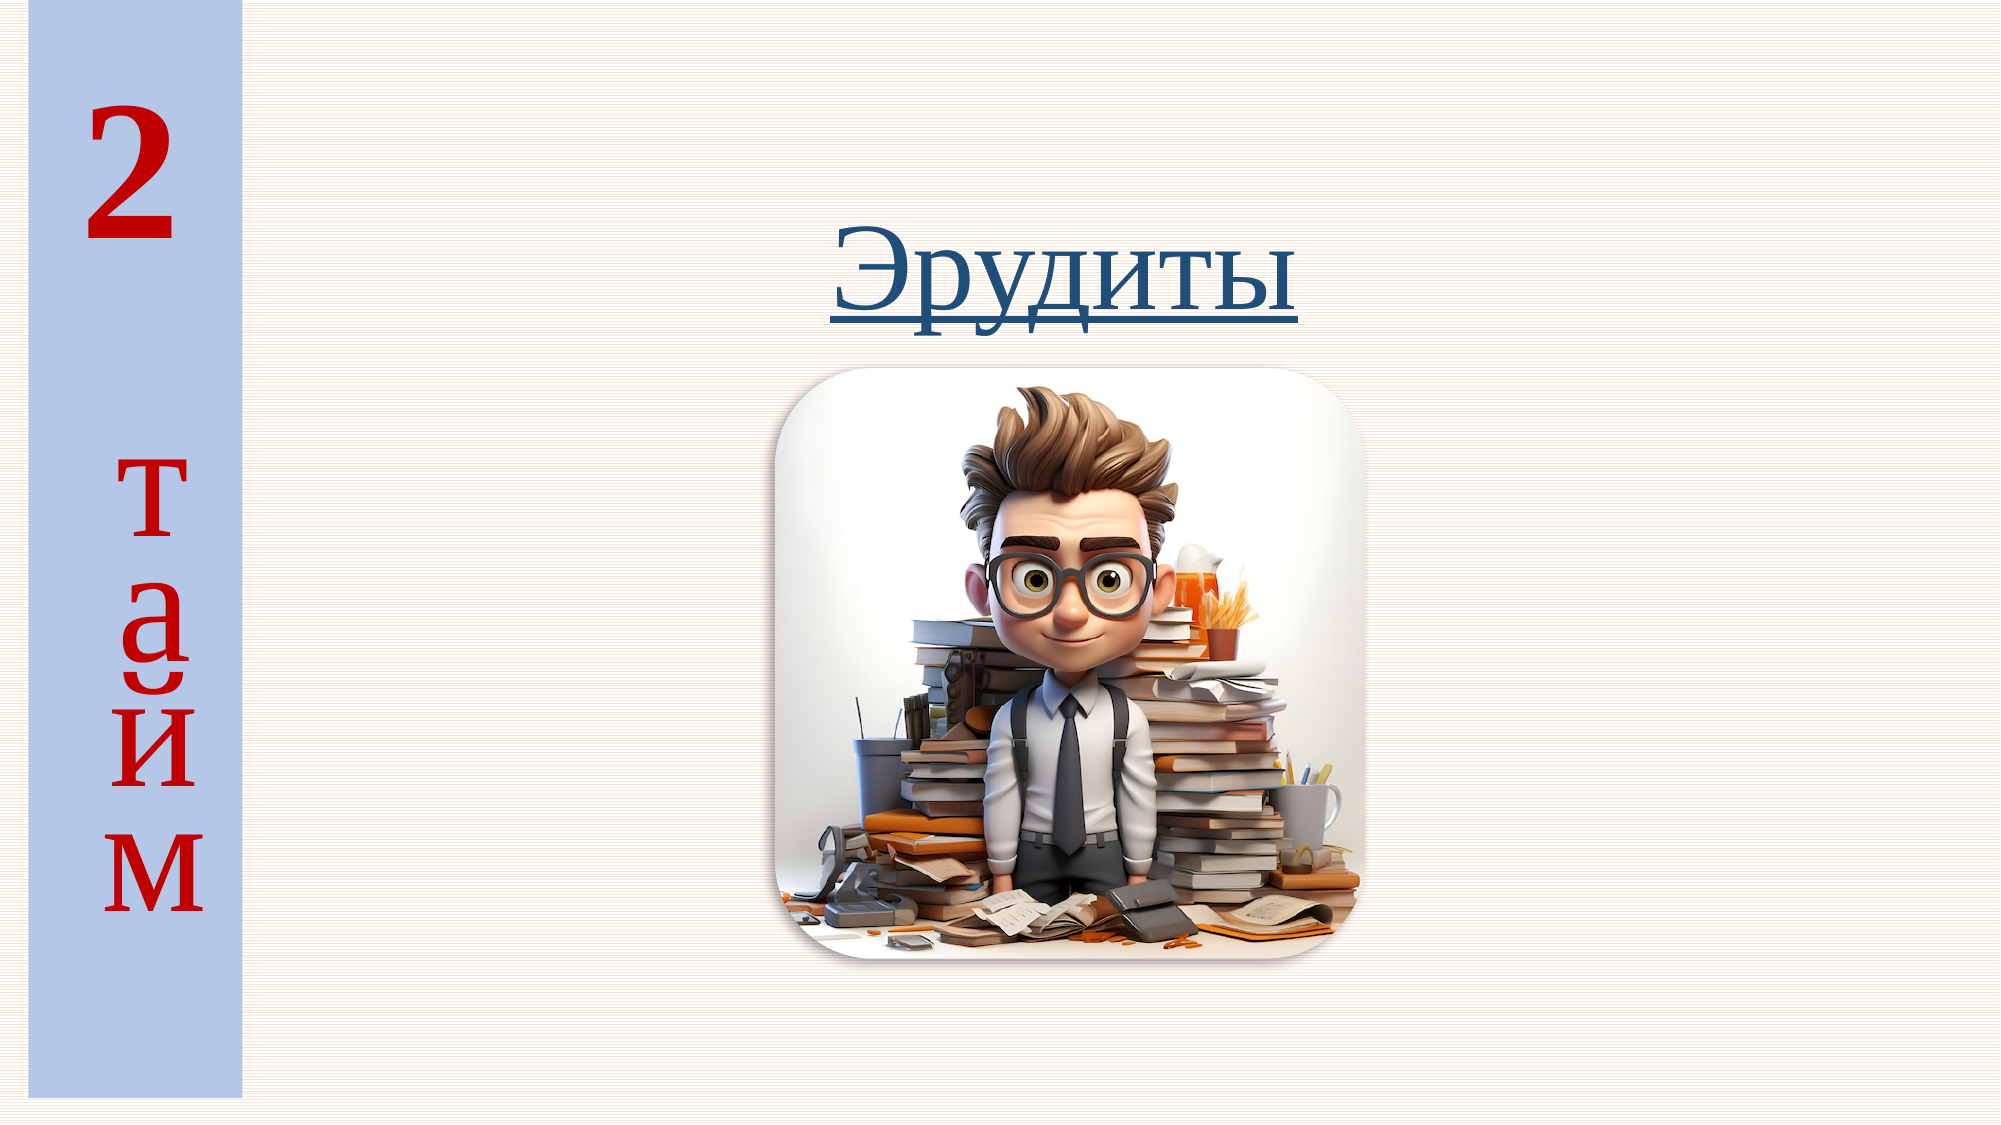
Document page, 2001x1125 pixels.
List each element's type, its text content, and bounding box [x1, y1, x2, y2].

text_box 2 тайм [28, 0, 243, 1099]
picture [774, 368, 1366, 959]
text_box Эрудиты [777, 201, 2000, 342]
